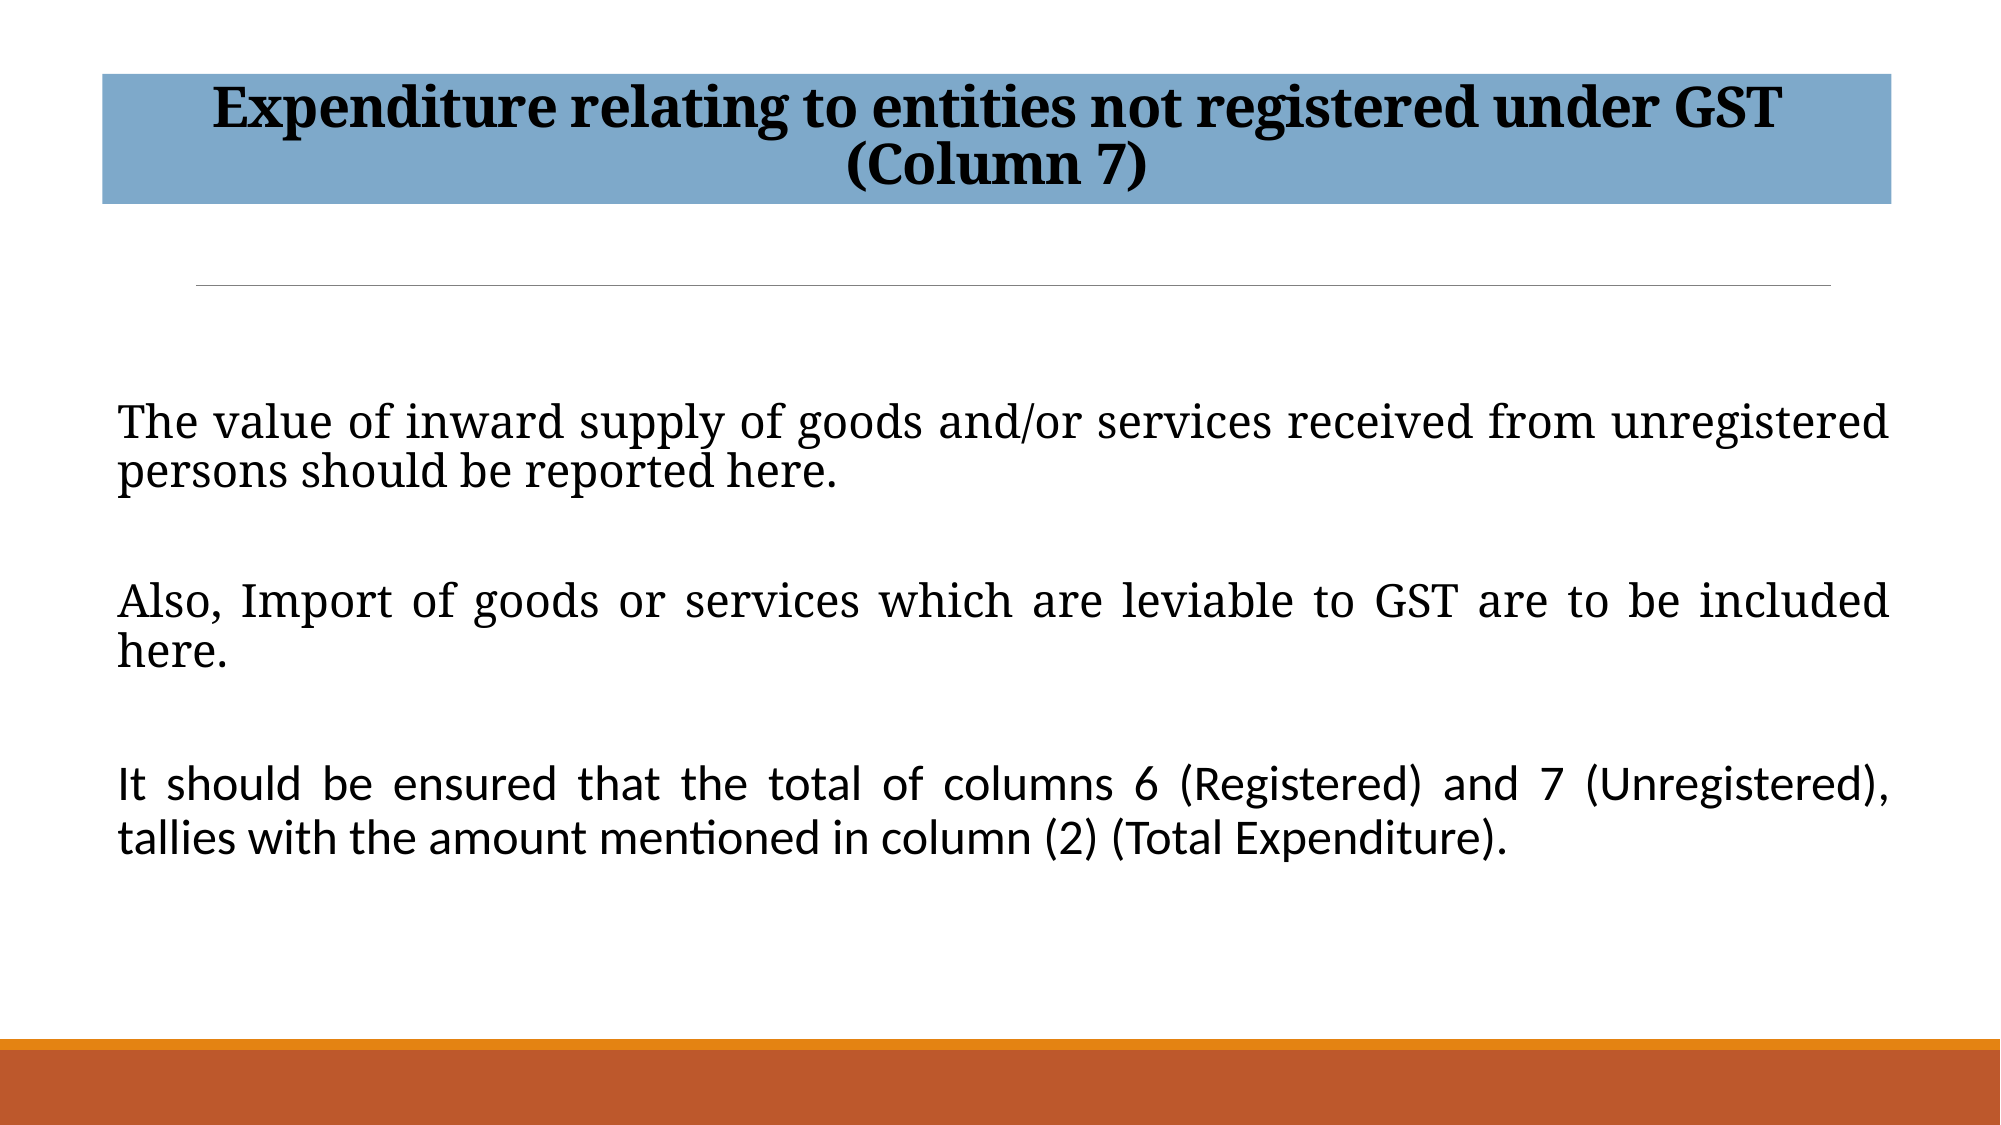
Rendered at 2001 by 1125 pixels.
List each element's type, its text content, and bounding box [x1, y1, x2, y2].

list The value of inward supply of goods and/or services received from unregistered persons should be reported here. Also, Import of goods or services which are leviable to GST are to be included here. It should be ensured that the total of columns 6 (Registered) and 7 (Unregistered), tallies with the amount mentioned in column (2) (Total Expenditure). [102, 307, 1892, 975]
title Expenditure relating to entities not registered under GST (Column 7) [102, 73, 1892, 204]
